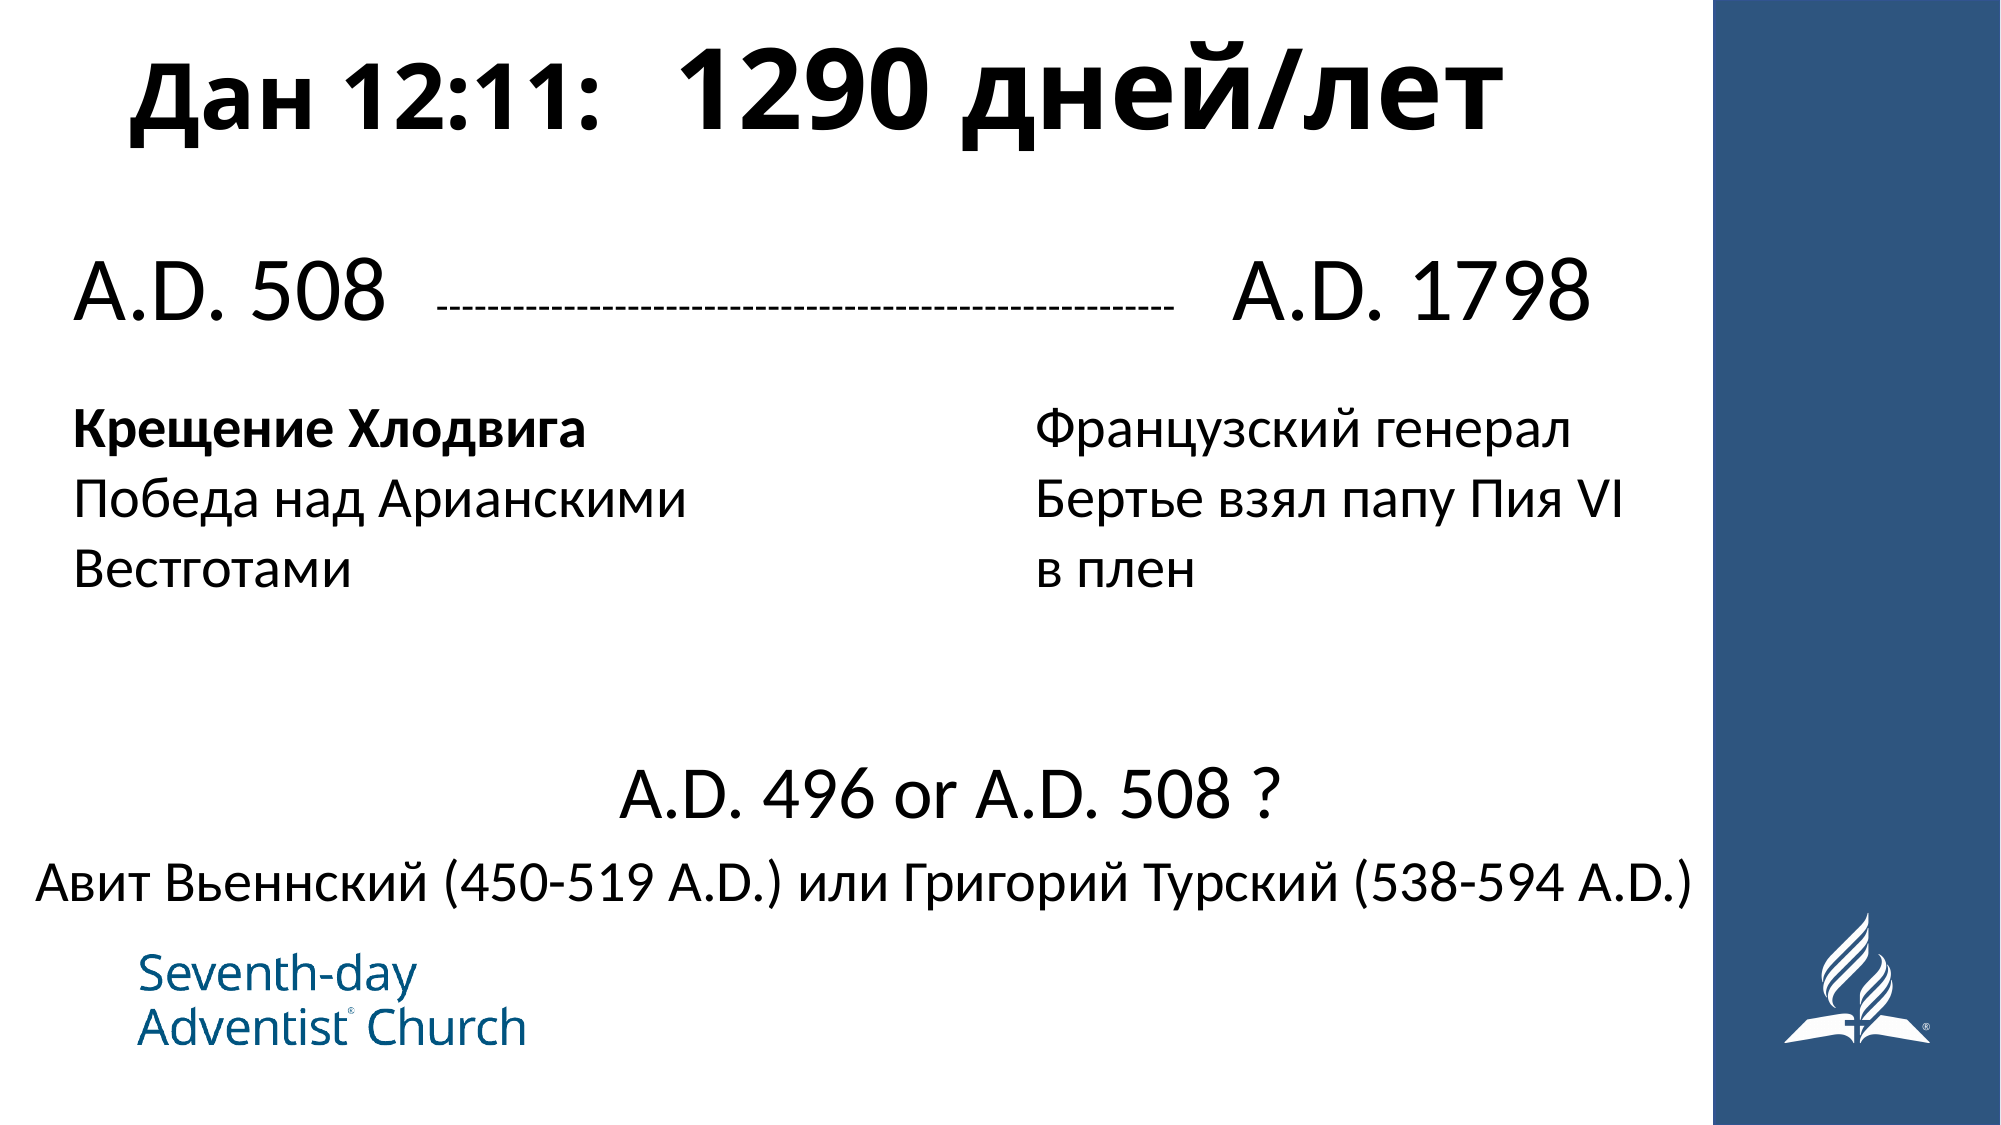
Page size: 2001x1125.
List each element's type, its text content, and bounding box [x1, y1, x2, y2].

title Дан 12:11: 1290 дней/лет [115, 0, 1639, 187]
text_box A.D. 496 or A.D. 508 ? [604, 735, 1301, 836]
text_box Крещение Хлодвига Победа над Арианскими Вестготами [59, 382, 723, 677]
picture [1771, 892, 1943, 1064]
text_box Французский генерал Бертье взял папу Пия VI в плен [1020, 382, 1670, 607]
text_box A.D. 508 ---------------------------------------------------------- A.D. 1798 [59, 221, 1670, 346]
text_box Aвит Вьеннский (450-519 A.D.) или Григорий Турский (538-594 A.D.) [0, 836, 1730, 921]
picture [120, 921, 537, 1073]
